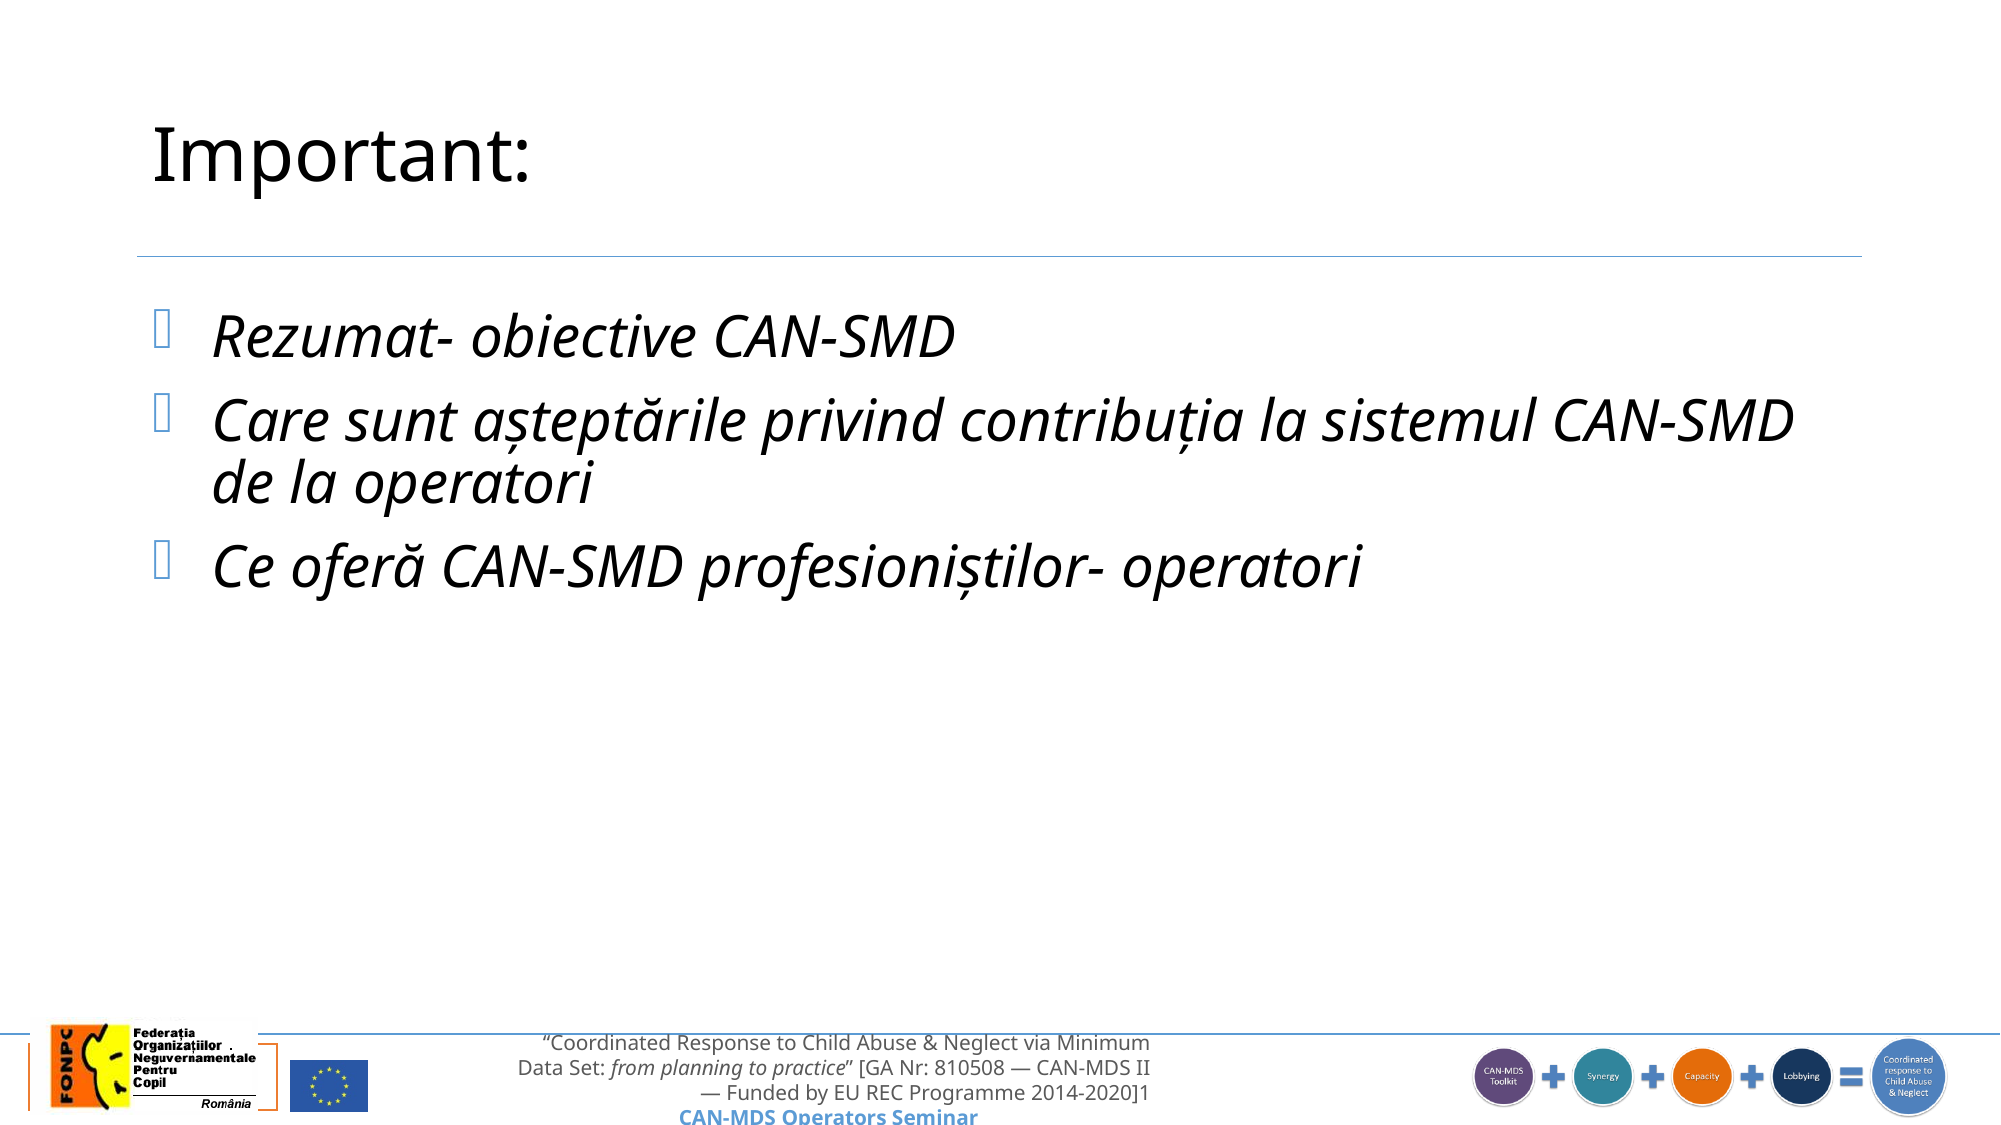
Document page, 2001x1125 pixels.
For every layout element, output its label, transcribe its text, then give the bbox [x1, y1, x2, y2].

picture [30, 1017, 258, 1115]
picture [290, 1060, 368, 1112]
picture [1470, 1035, 1949, 1119]
list Rezumat- obiective CAN-SMD Care sunt așteptările privind contribuția la sistemul CAN-SMD de la operatori Ce oferă CAN-SMD profesioniștilor- operatori [137, 299, 1863, 1014]
title Important: [137, 59, 1863, 256]
